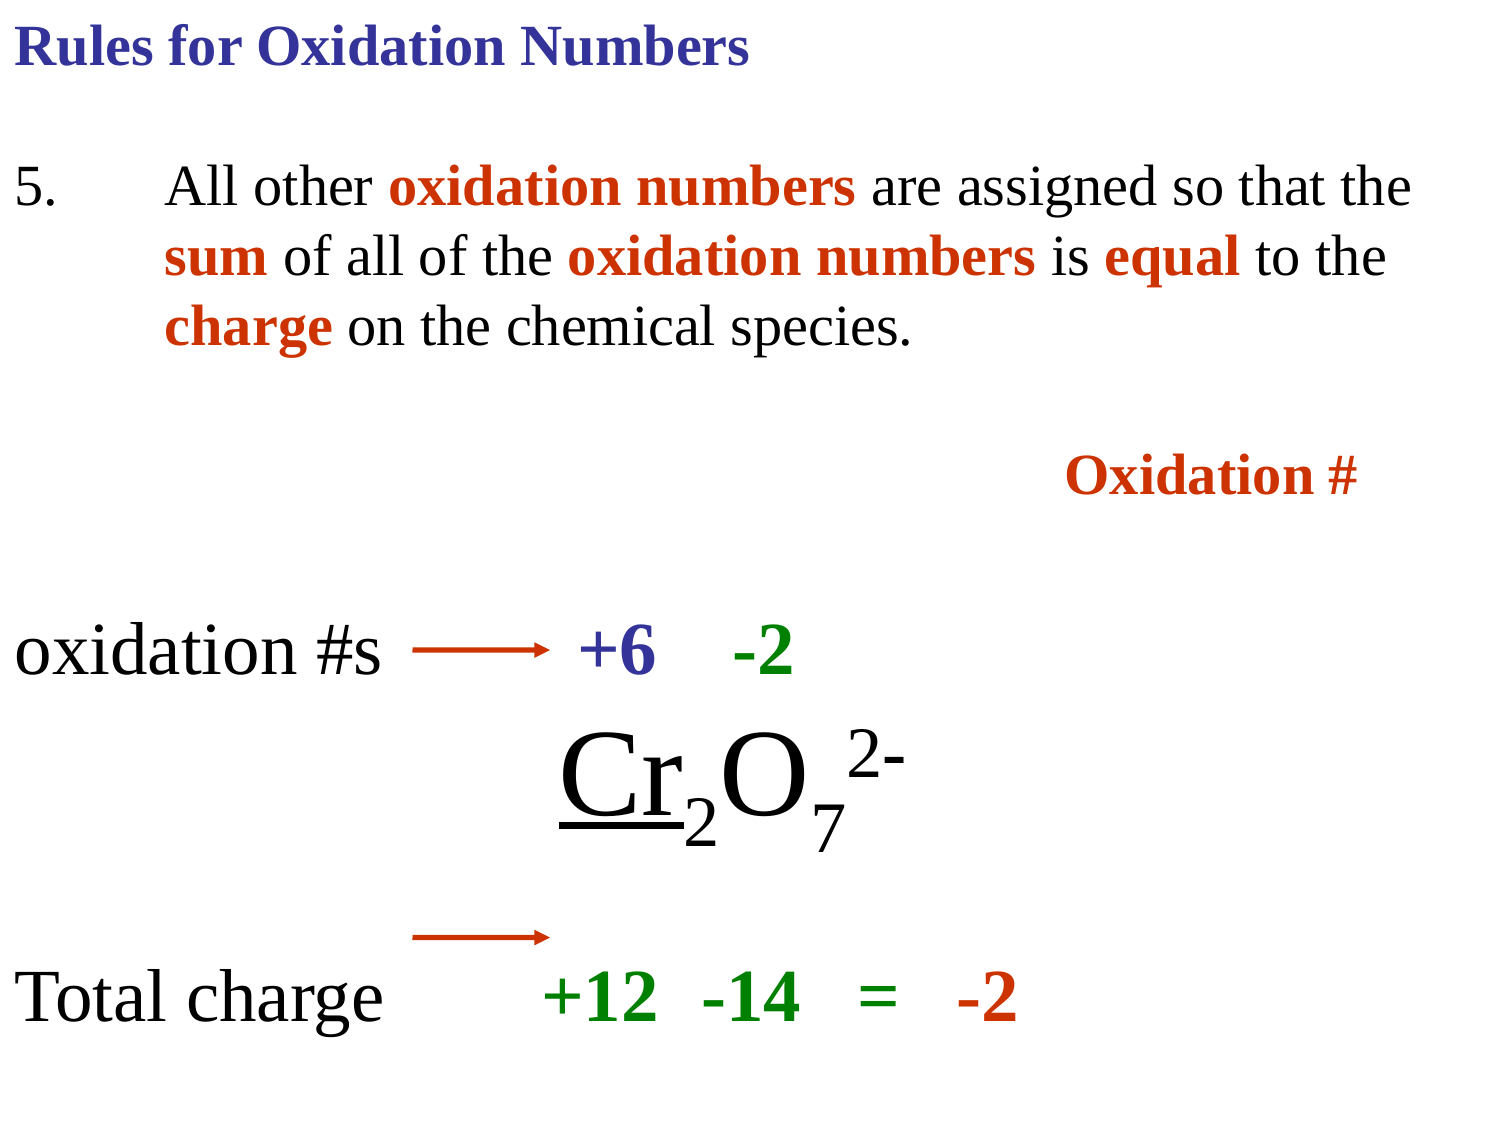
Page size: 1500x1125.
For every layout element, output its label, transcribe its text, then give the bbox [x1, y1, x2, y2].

text_box Oxidation # oxidation #s +6 -2 Cr2O72- Total charge +12 -14 = -2 [0, 412, 1500, 1111]
text_box [412, 931, 550, 944]
text_box [412, 643, 550, 657]
text_box Rules for Oxidation Numbers 5. All other oxidation numbers are assigned so that the sum of all of the oxidation numbers is equal to the charge on the chemical species. [0, 0, 1500, 365]
